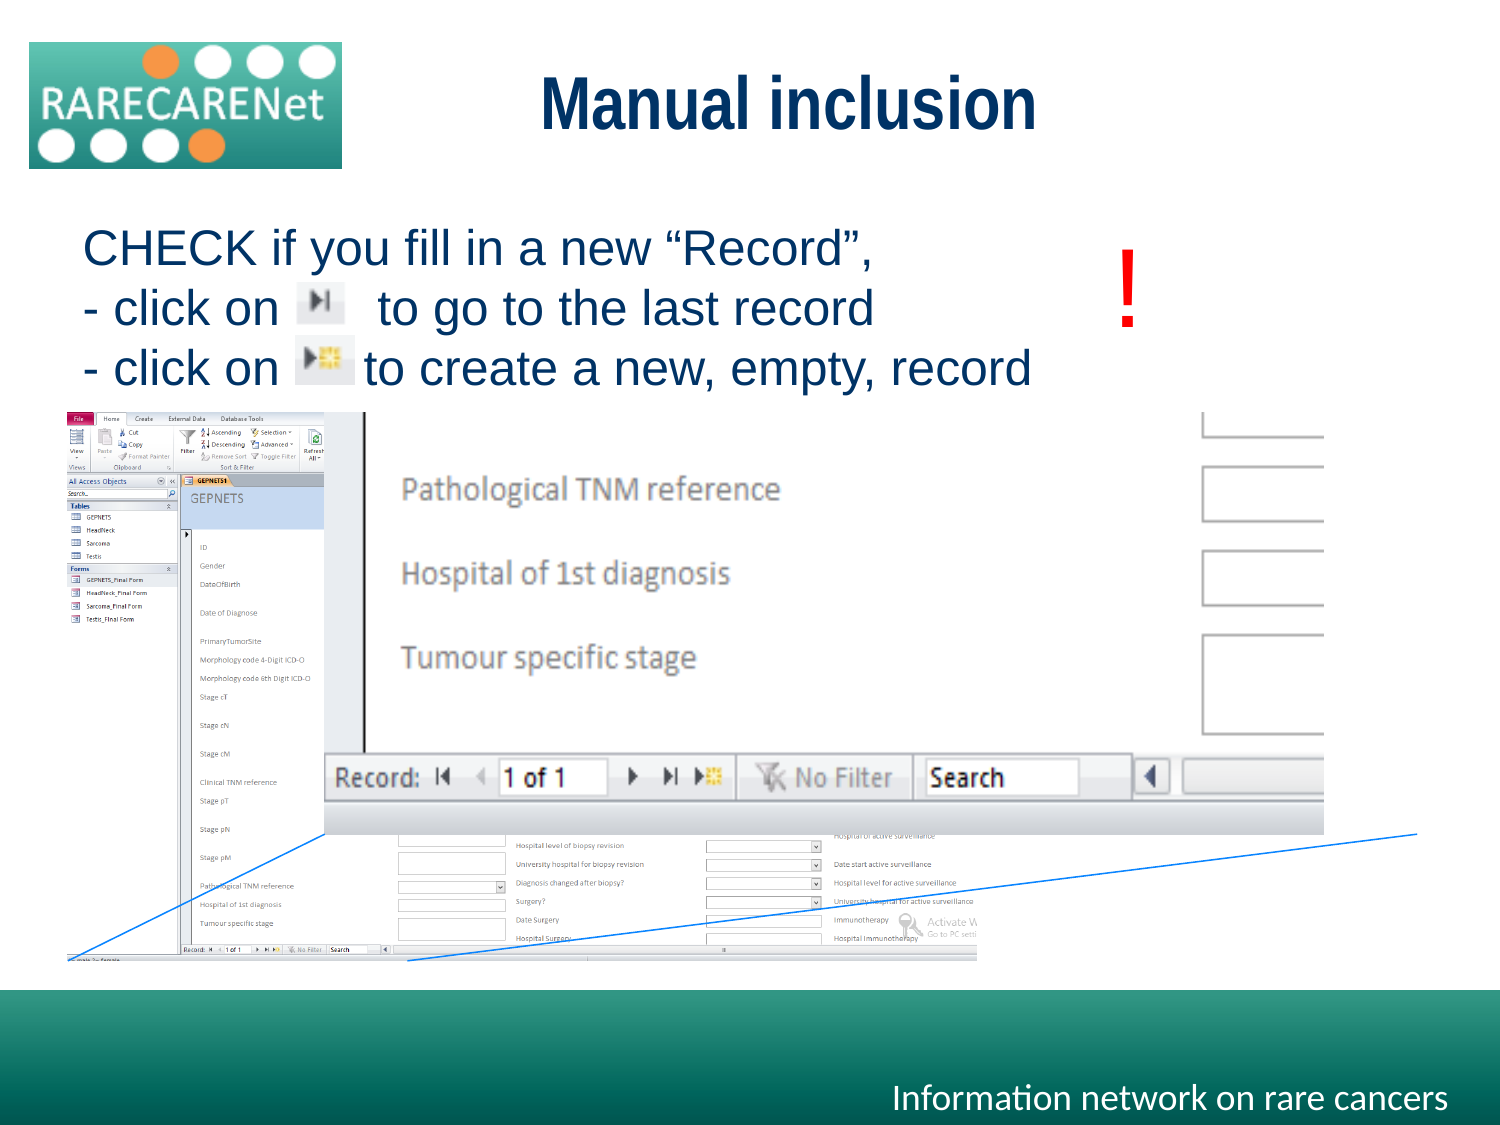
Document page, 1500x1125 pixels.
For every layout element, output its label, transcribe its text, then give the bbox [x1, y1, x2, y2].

text_box CHECK if you fill in a new “Record”, - click on to go to the last record - click on to create a new, empty, record [67, 208, 1294, 403]
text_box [67, 833, 325, 962]
text_box Manual inclusion [525, 57, 1054, 153]
picture [29, 42, 342, 169]
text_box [407, 833, 1418, 962]
picture [295, 282, 349, 331]
picture [67, 412, 1325, 962]
picture [295, 335, 355, 385]
picture [0, 990, 1500, 1125]
text_box ! [1097, 208, 1205, 358]
